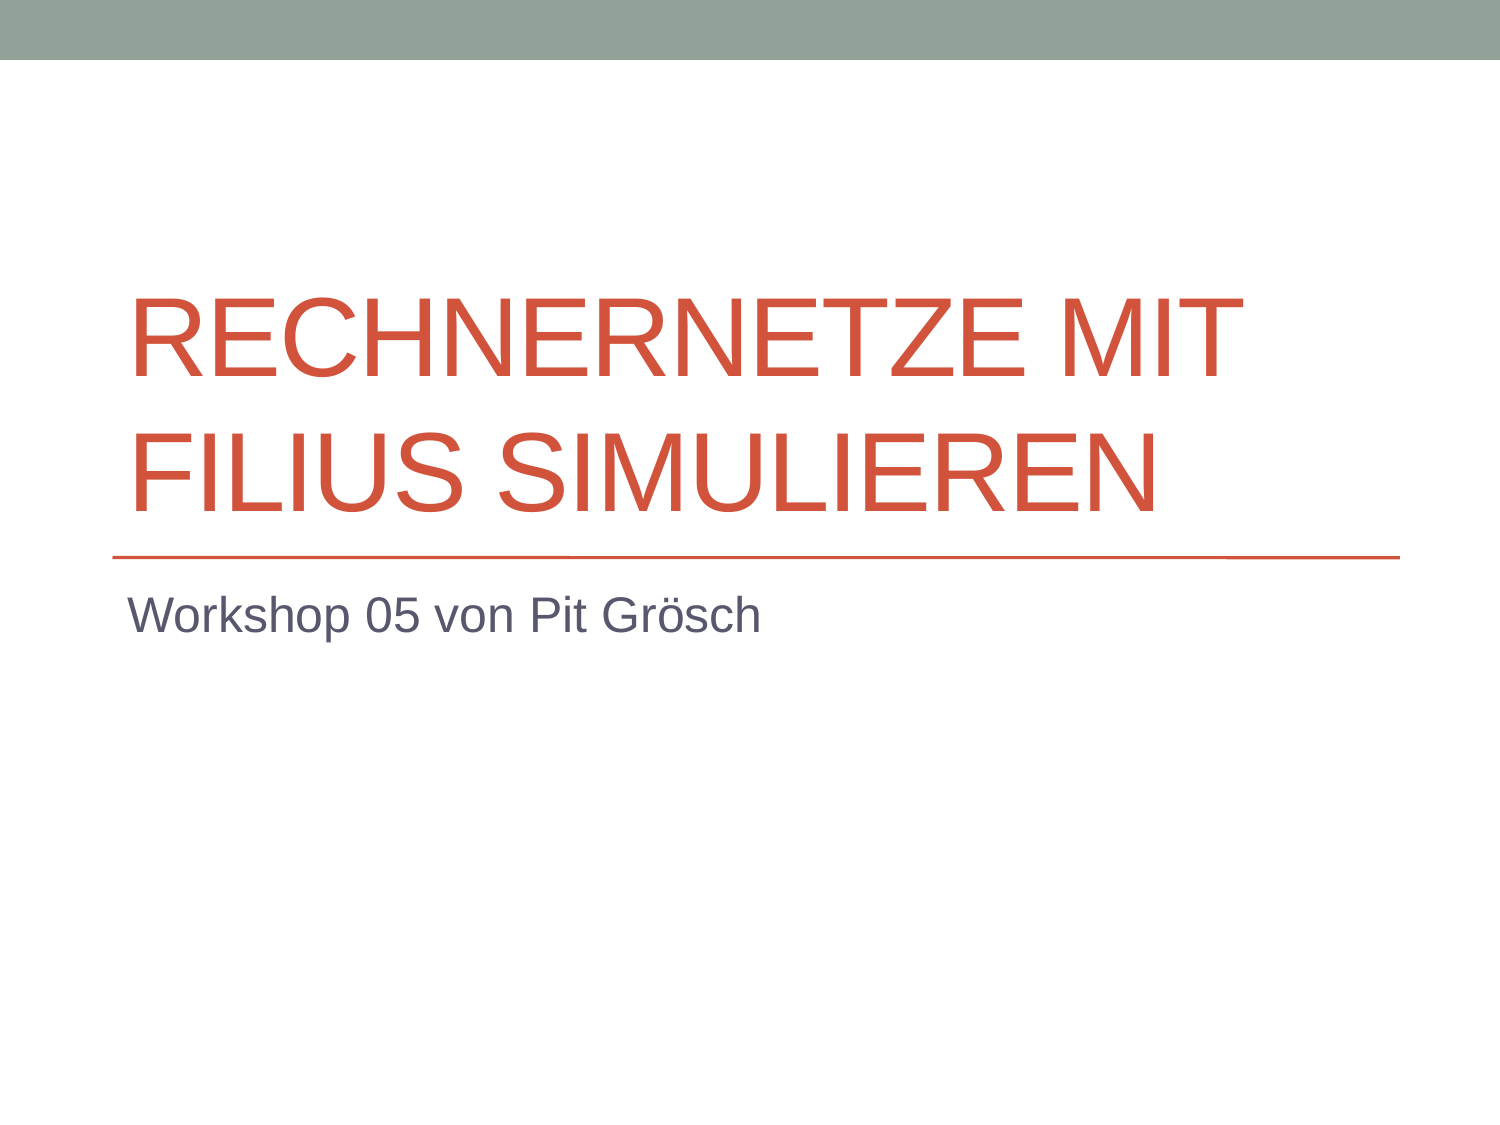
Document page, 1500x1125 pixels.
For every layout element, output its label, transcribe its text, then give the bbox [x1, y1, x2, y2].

subtitle Workshop 05 von Pit Grösch [112, 575, 1163, 863]
title Rechnernetze mit Filius simulieren [112, 224, 1400, 542]
